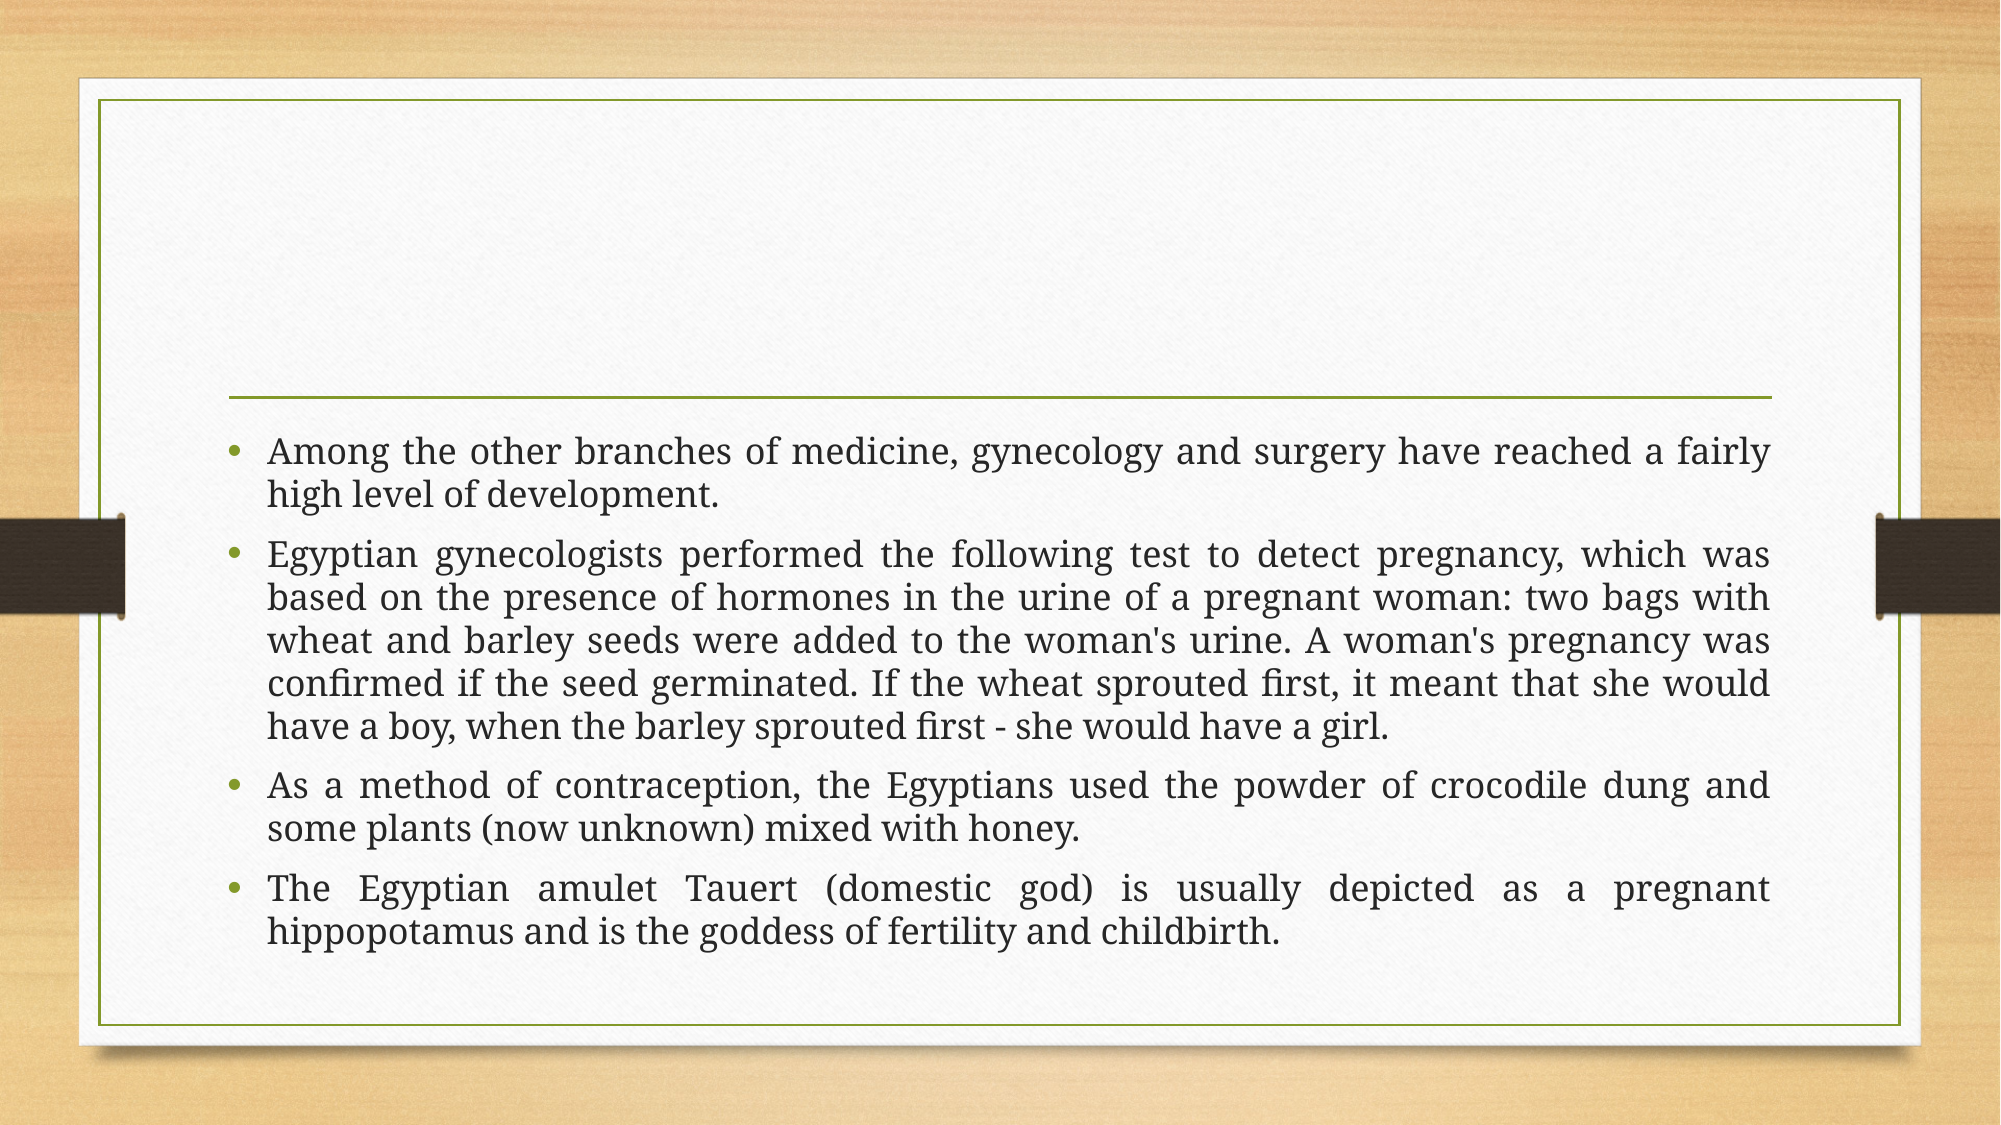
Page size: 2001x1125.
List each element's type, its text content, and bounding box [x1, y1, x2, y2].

picture [0, 0, 2001, 1125]
list Among the other branches of medicine, gynecology and surgery have reached a fairly high level of development. Egyptian gynecologists performed the following test to detect pregnancy, which was based on the presence of hormones in the urine of a pregnant woman: two bags with wheat and barley seeds were added to the woman's urine. A woman's pregnancy was confirmed if the seed germinated. If the wheat sprouted first, it meant that she would have a boy, when the barley sprouted first - she would have a girl. As a method of contraception, the Egyptians used the powder of crocodile dung and some plants (now unknown) mixed with honey. The Egyptian amulet Tauert (domestic god) is usually depicted as a pregnant hippopotamus and is the goddess of fertility and childbirth. [212, 362, 1788, 964]
